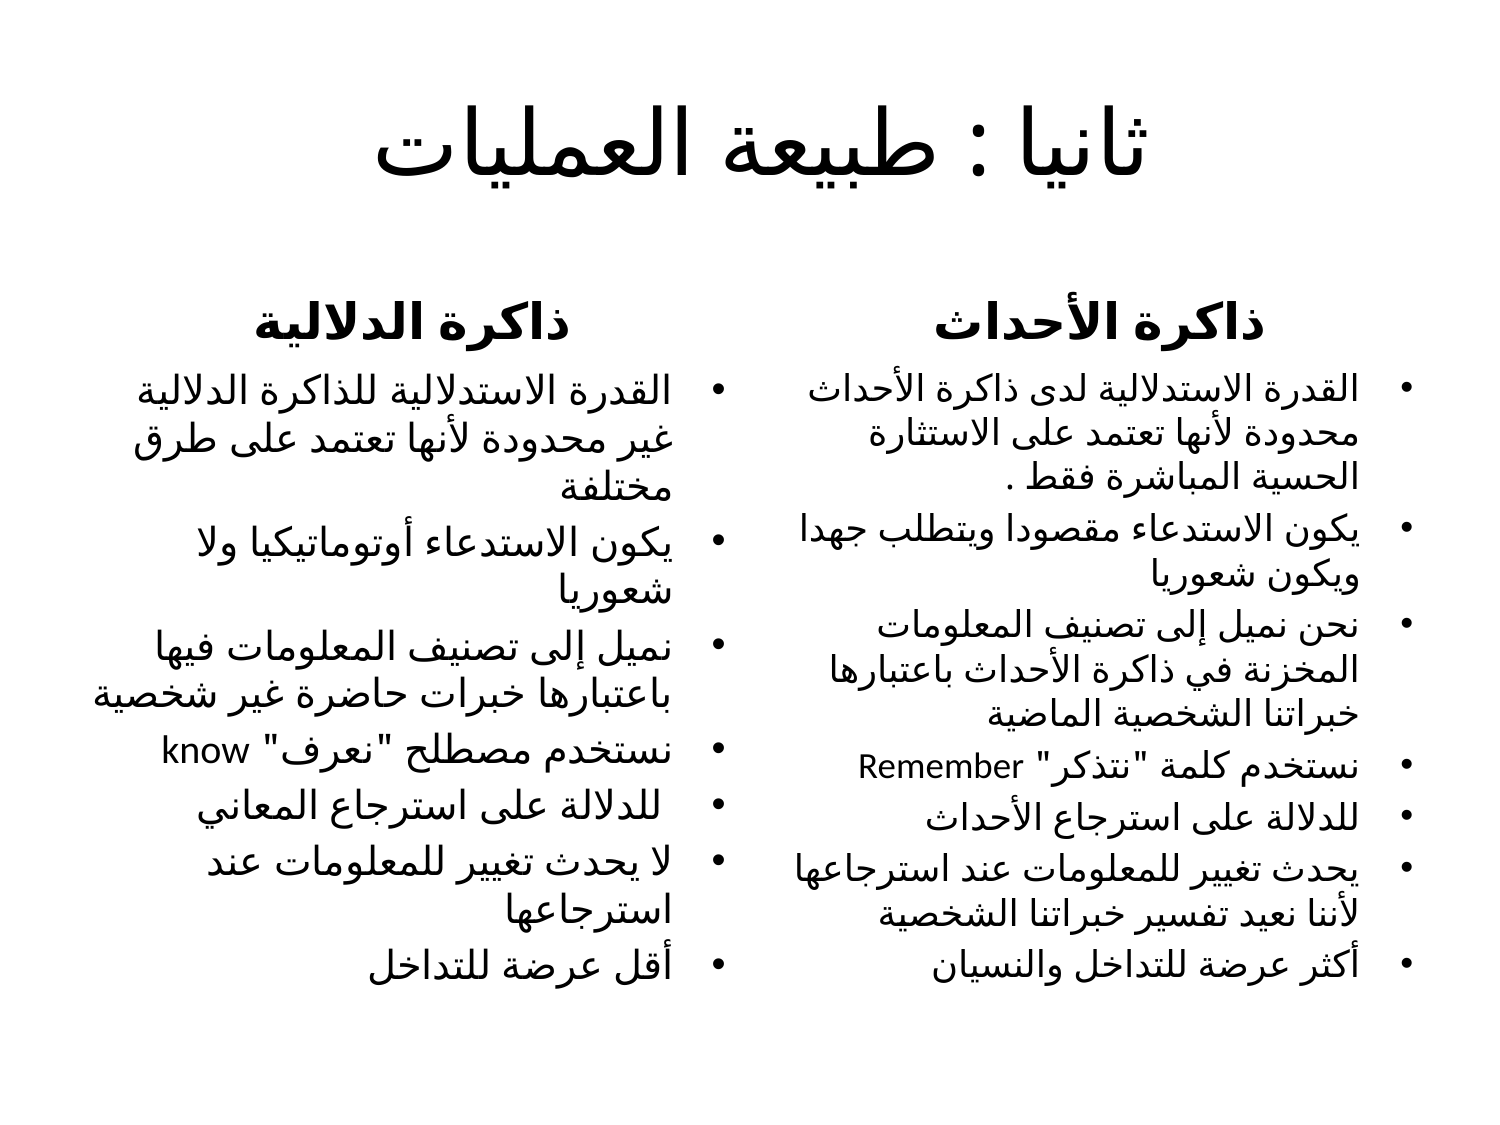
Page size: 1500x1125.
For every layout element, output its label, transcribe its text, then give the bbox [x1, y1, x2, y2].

list القدرة الاستدلالية لدى ذاكرة الأحداث محدودة لأنها تعتمد على الاستثارة الحسية المباشرة فقط . يكون الاستدعاء مقصودا ويتطلب جهدا ويكون شعوريا نحن نميل إلى تصنيف المعلومات المخزنة في ذاكرة الأحداث باعتبارها خبراتنا الشخصية الماضية نستخدم كلمة "نتذكر" Remember للدلالة على استرجاع الأحداث يحدث تغيير للمعلومات عند استرجاعها لأننا نعيد تفسير خبراتنا الشخصية أكثر عرضة للتداخل والنسيان [761, 356, 1425, 1005]
list ذاكرة الدلالية [75, 251, 738, 356]
list ذاكرة الأحداث [761, 251, 1425, 356]
title ثانيا : طبيعة العمليات [75, 45, 1425, 233]
list القدرة الاستدلالية للذاكرة الدلالية غير محدودة لأنها تعتمد على طرق مختلفة يكون الاستدعاء أوتوماتيكيا ولا شعوريا نميل إلى تصنيف المعلومات فيها باعتبارها خبرات حاضرة غير شخصية نستخدم مصطلح "نعرف" know للدلالة على استرجاع المعاني لا يحدث تغيير للمعلومات عند استرجاعها أقل عرضة للتداخل [75, 356, 738, 1005]
